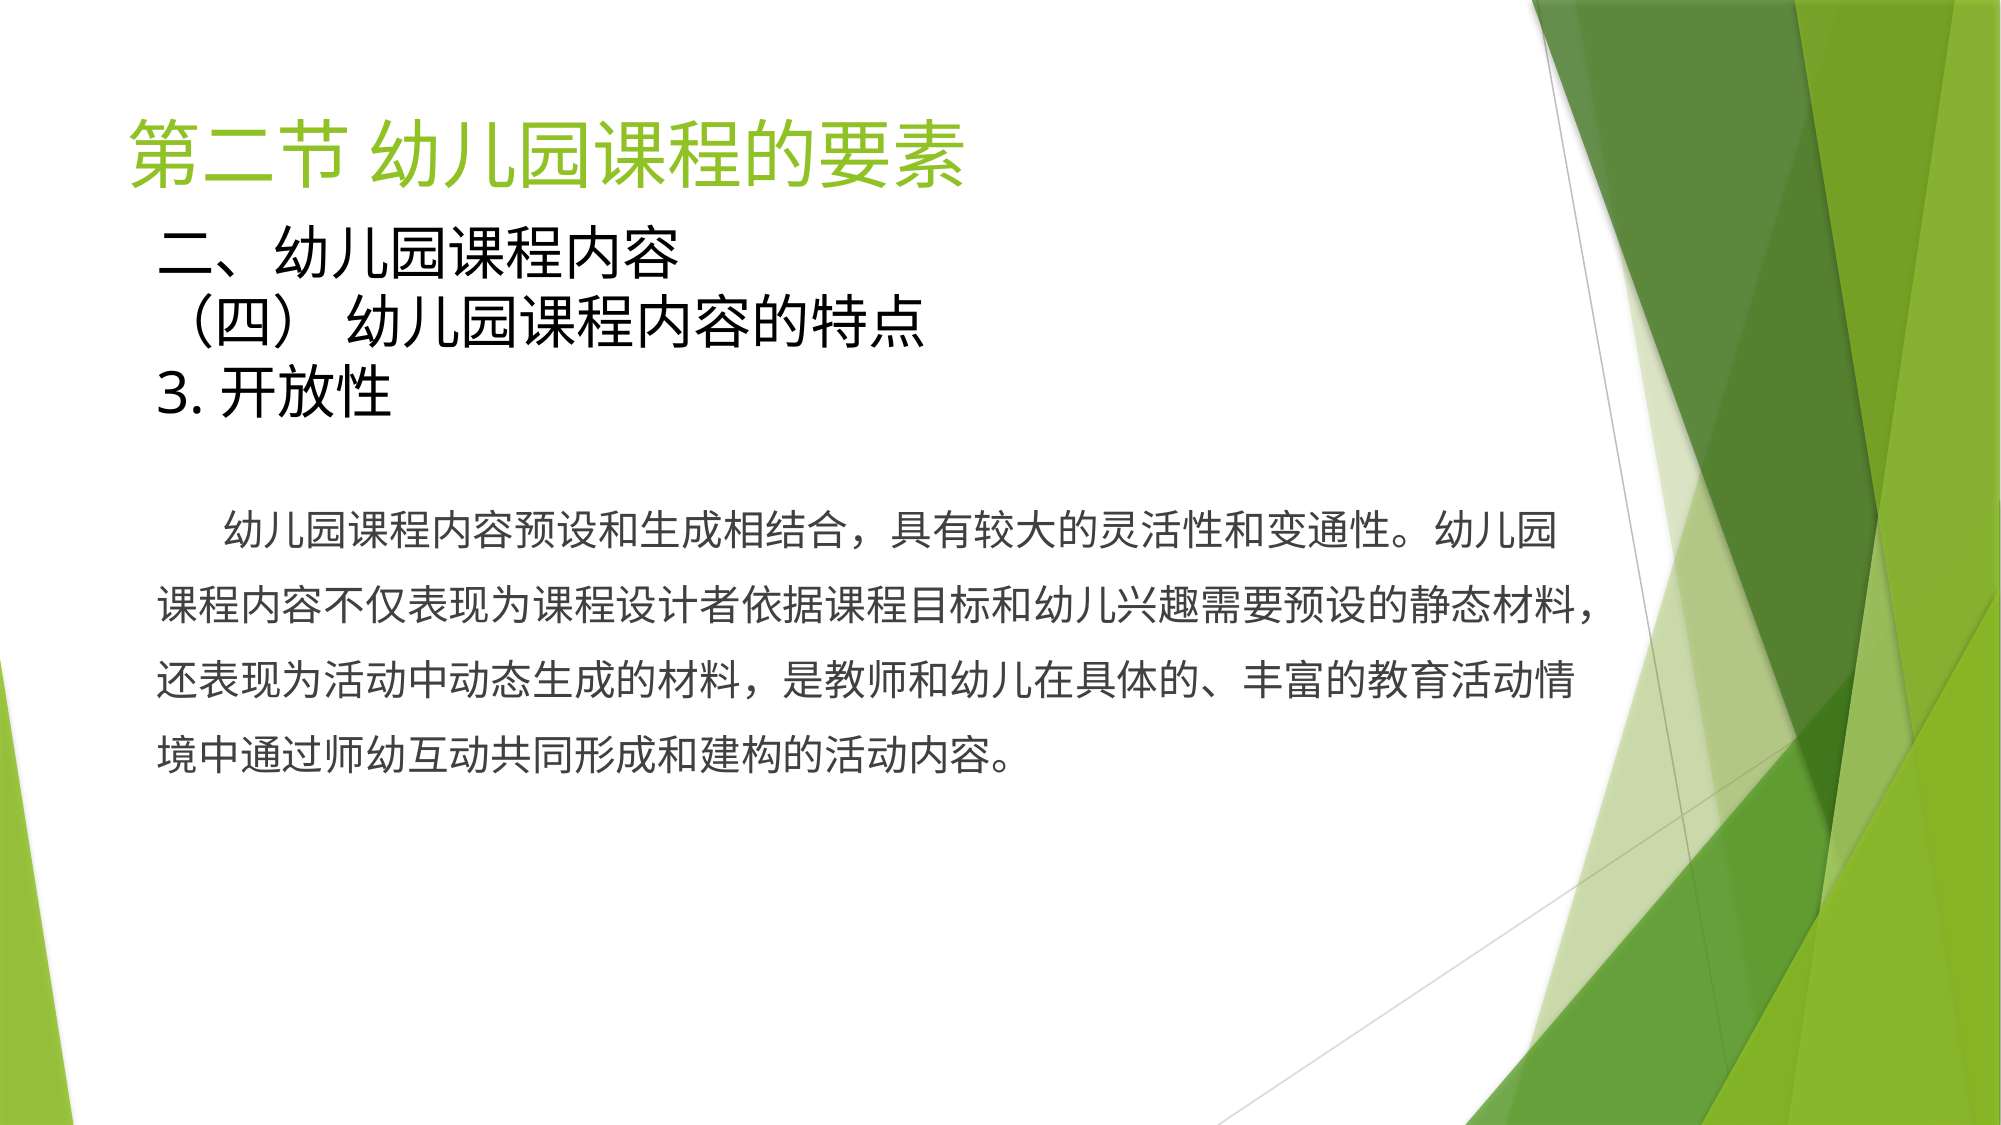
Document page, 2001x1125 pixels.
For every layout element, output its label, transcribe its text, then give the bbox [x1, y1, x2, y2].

title 第二节 幼儿园课程的要素 [111, 99, 1522, 317]
list 幼儿园课程内容预设和生成相结合，具有较大的灵活性和变通性。幼儿园课程内容不仅表现为课程设计者依据课程目标和幼儿兴趣需要预设的静态材料，还表现为活动中动态生成的材料，是教师和幼儿在具体的、丰富的教育活动情境中通过师幼互动共同形成和建构的活动内容。 [141, 471, 1610, 850]
text_box 二、幼儿园课程内容 （四） 幼儿园课程内容的特点 3.开放性 [141, 208, 1451, 433]
